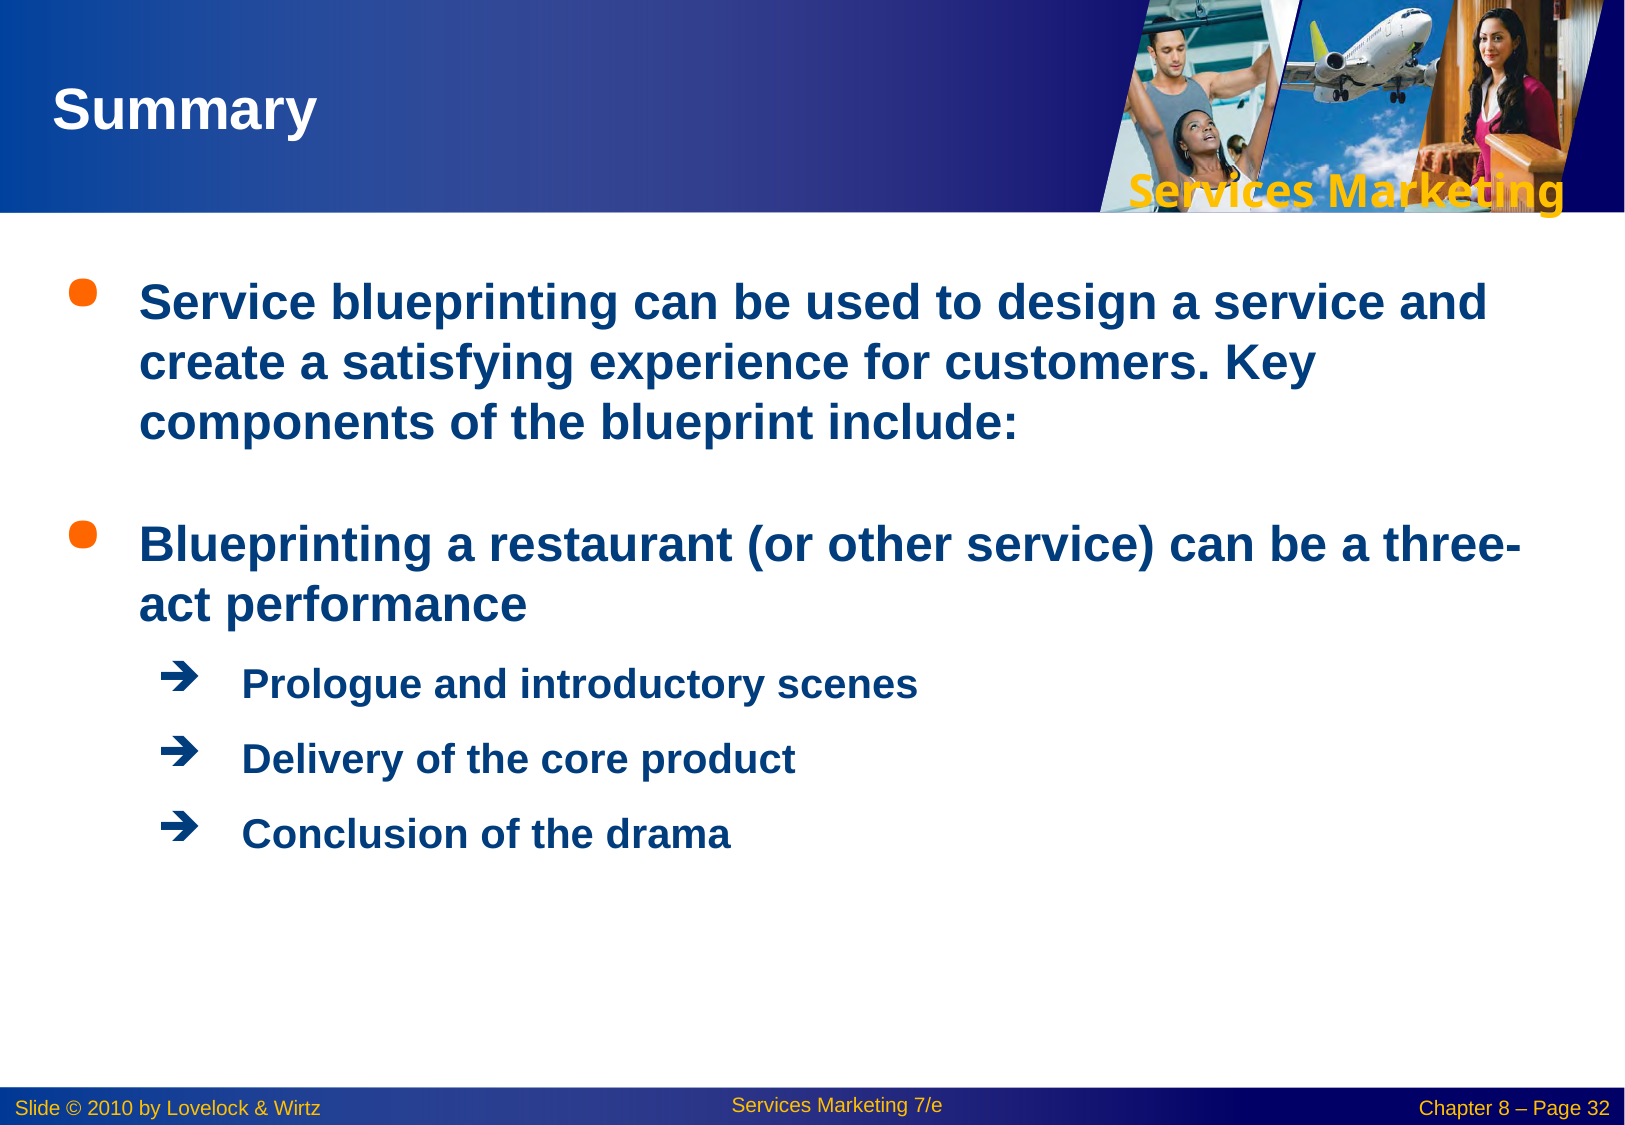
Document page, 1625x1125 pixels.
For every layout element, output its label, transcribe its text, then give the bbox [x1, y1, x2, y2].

picture [1546, 187, 1556, 202]
title Summary [36, 37, 1088, 176]
picture [1162, 186, 1172, 192]
list Service blueprinting can be used to design a service and create a satisfying experience for customers. Key components of the blueprint include: Blueprinting a restaurant (or other service) can be a three-act performance Prologue and introductory scenes Delivery of the core product Conclusion of the drama [49, 261, 1588, 1051]
picture [1100, 0, 1604, 213]
